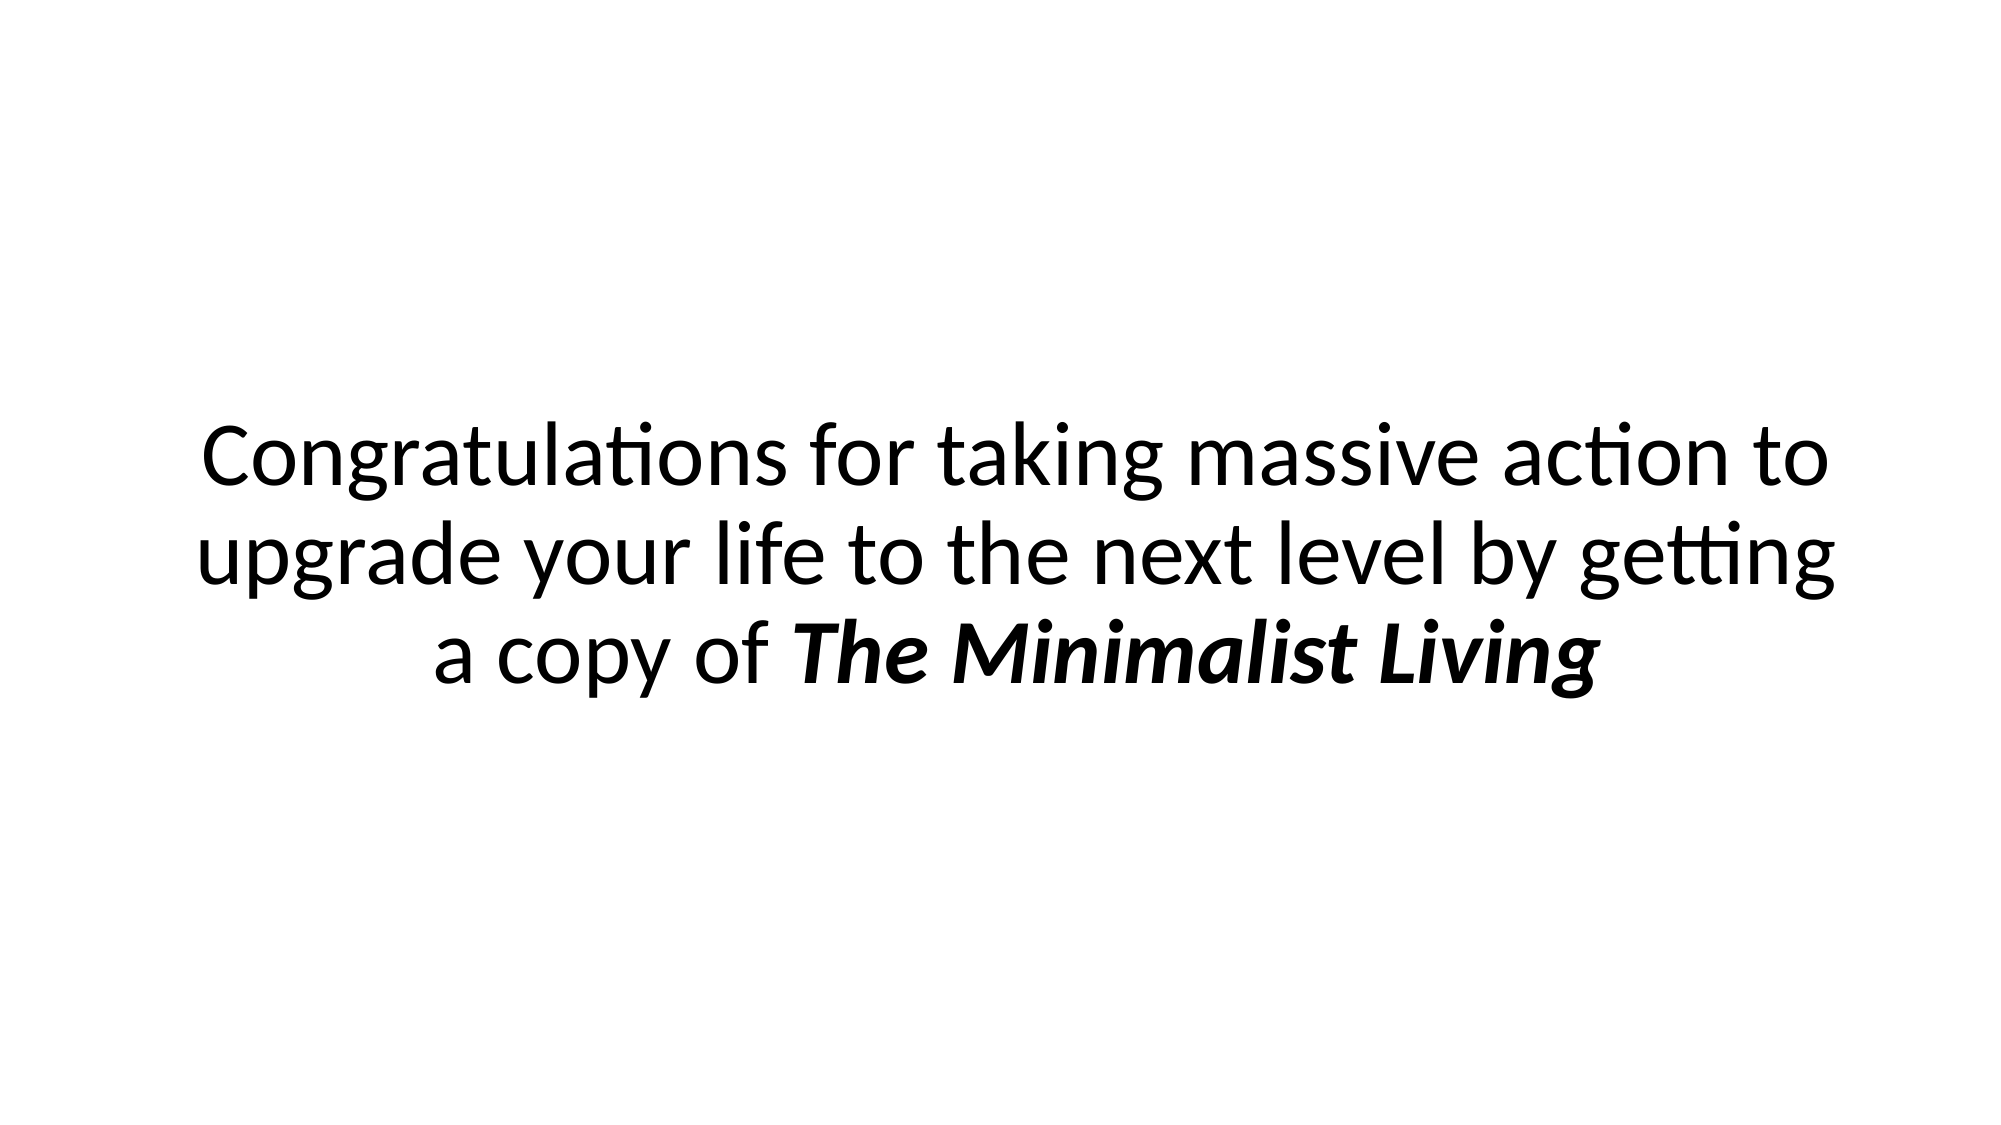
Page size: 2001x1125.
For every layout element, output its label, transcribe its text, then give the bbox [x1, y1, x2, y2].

list Congratulations for taking massive action to upgrade your life to the next level by getting a copy of The Minimalist Living [154, 398, 1880, 687]
